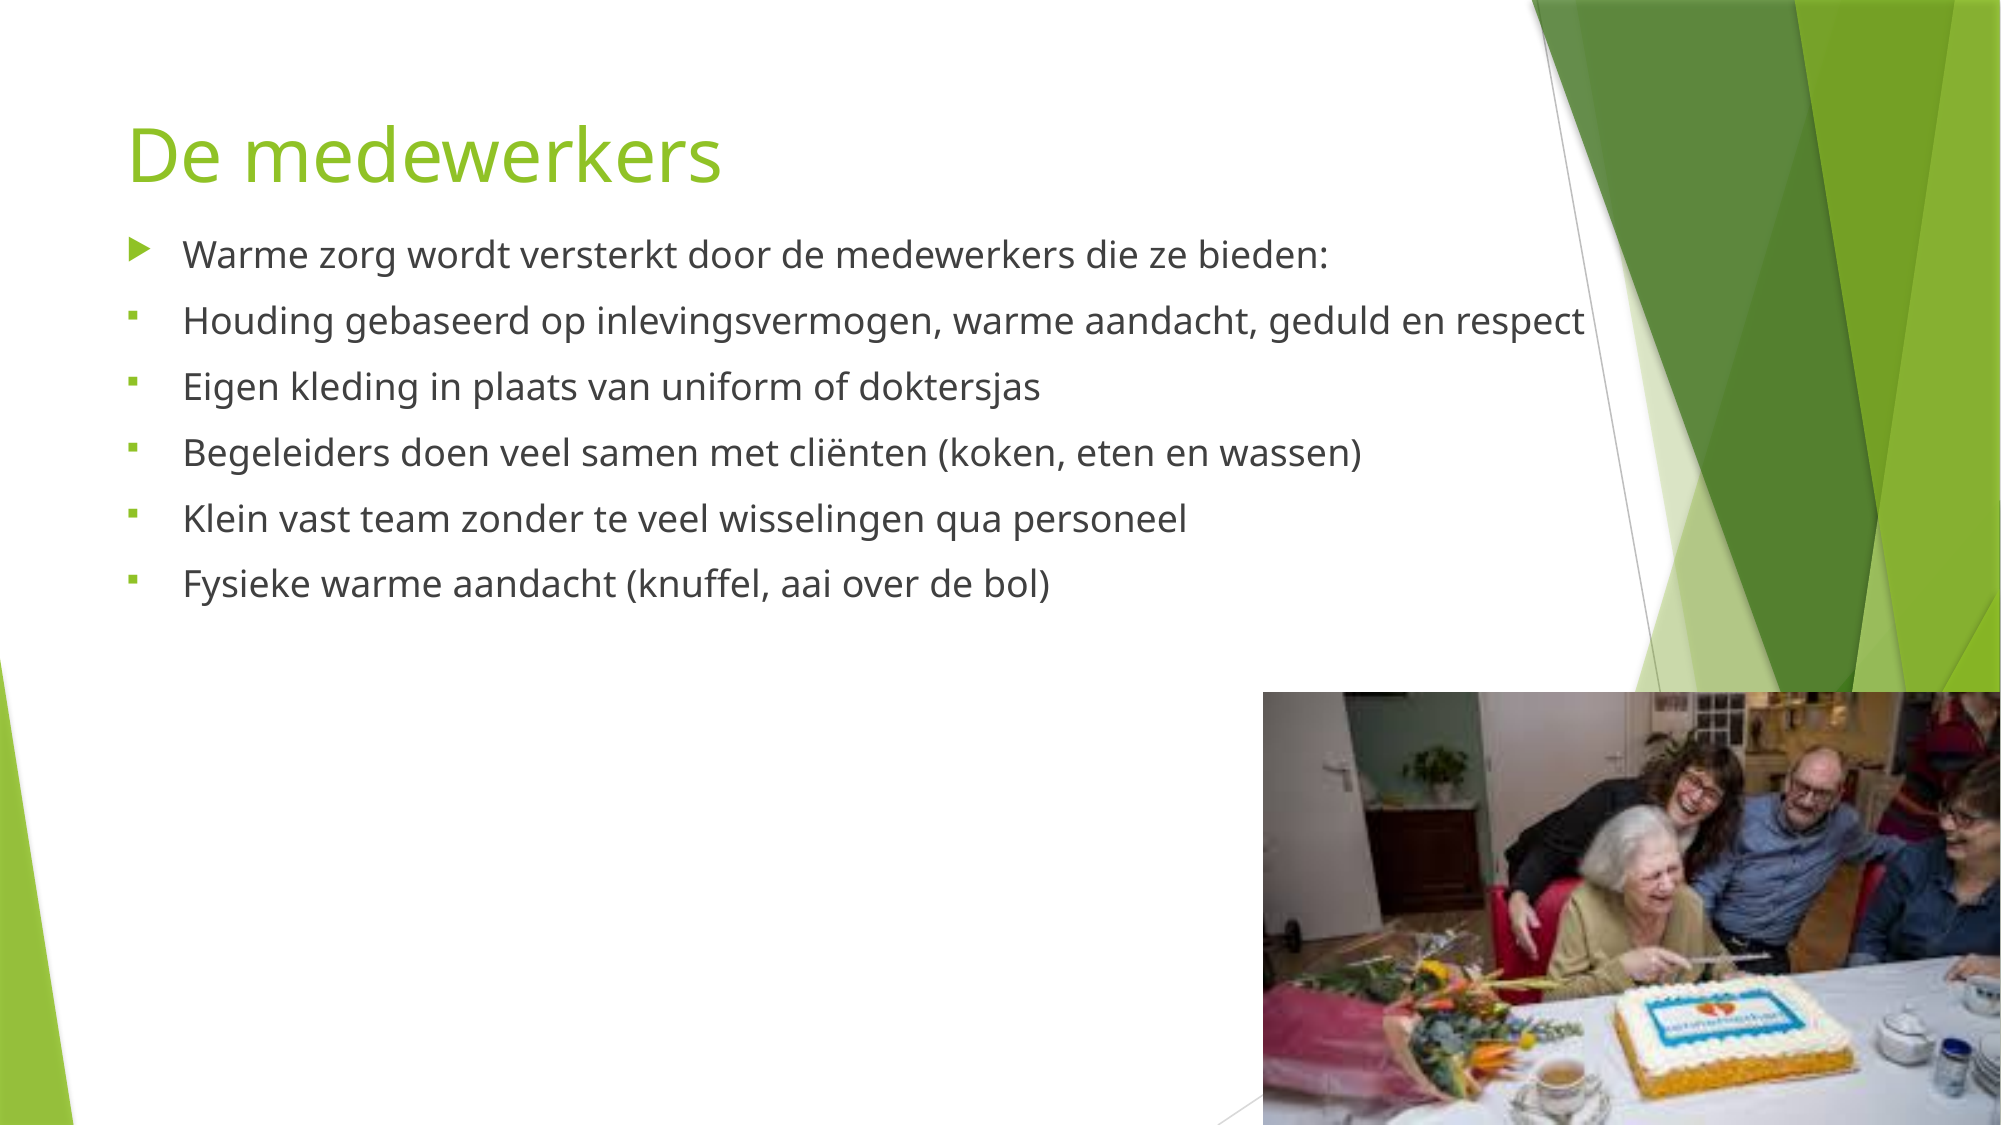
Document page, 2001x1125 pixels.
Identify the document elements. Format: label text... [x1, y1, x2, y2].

title De medewerkers [111, 99, 1522, 223]
picture [1263, 692, 2000, 1125]
list Warme zorg wordt versterkt door de medewerkers die ze bieden: Houding gebaseerd op inlevingsvermogen, warme aandacht, geduld en respect Eigen kleding in plaats van uniform of doktersjas Begeleiders doen veel samen met cliënten (koken, eten en wassen) Klein vast team zonder te veel wisselingen qua personeel Fysieke warme aandacht (knuffel, aai over de bol) [111, 223, 1610, 861]
